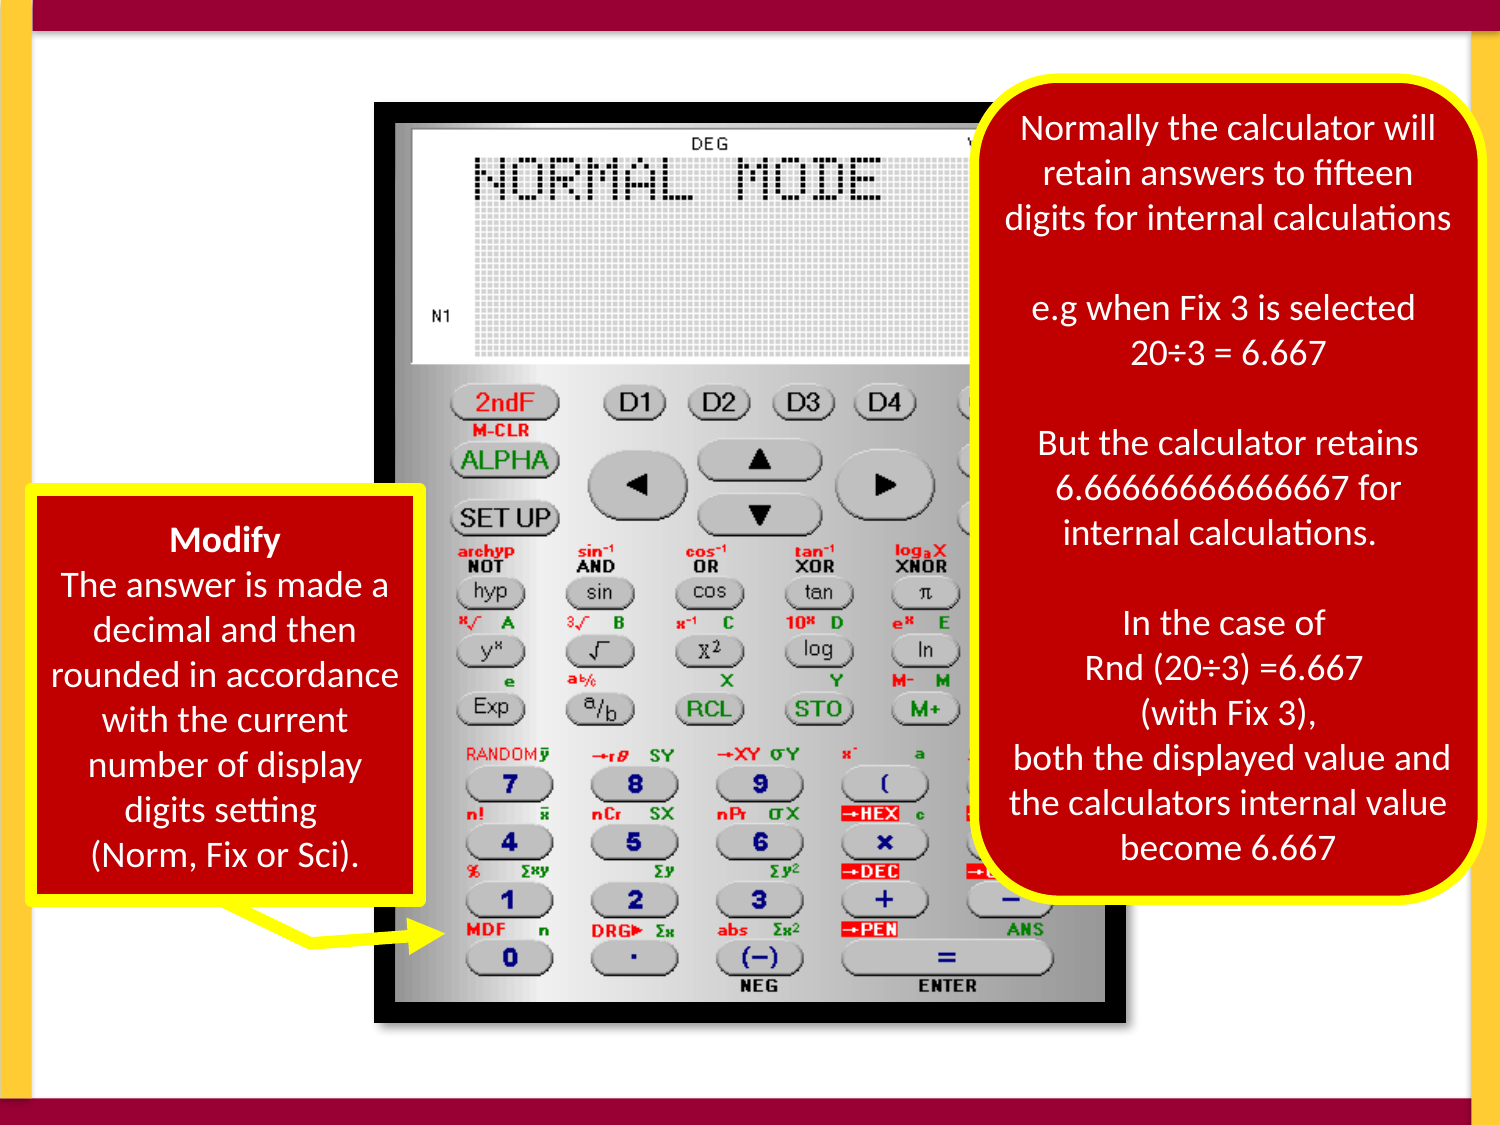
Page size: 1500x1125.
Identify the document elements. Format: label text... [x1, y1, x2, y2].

text_box Modify The answer is made a decimal and then rounded in accordance with the current number of display digits setting (Norm, Fix or Sci). [29, 487, 446, 946]
text_box Normally the calculator will retain answers to fifteen digits for internal calculations e.g when Fix 3 is selected 20÷3 = 6.667 But the calculator retains 6.66666666666667 for internal calculations. In the case of Rnd (20÷3) =6.667 (with Fix 3), both the displayed value and the calculators internal value become 6.667 [972, 75, 1485, 903]
picture [395, 123, 1105, 1002]
